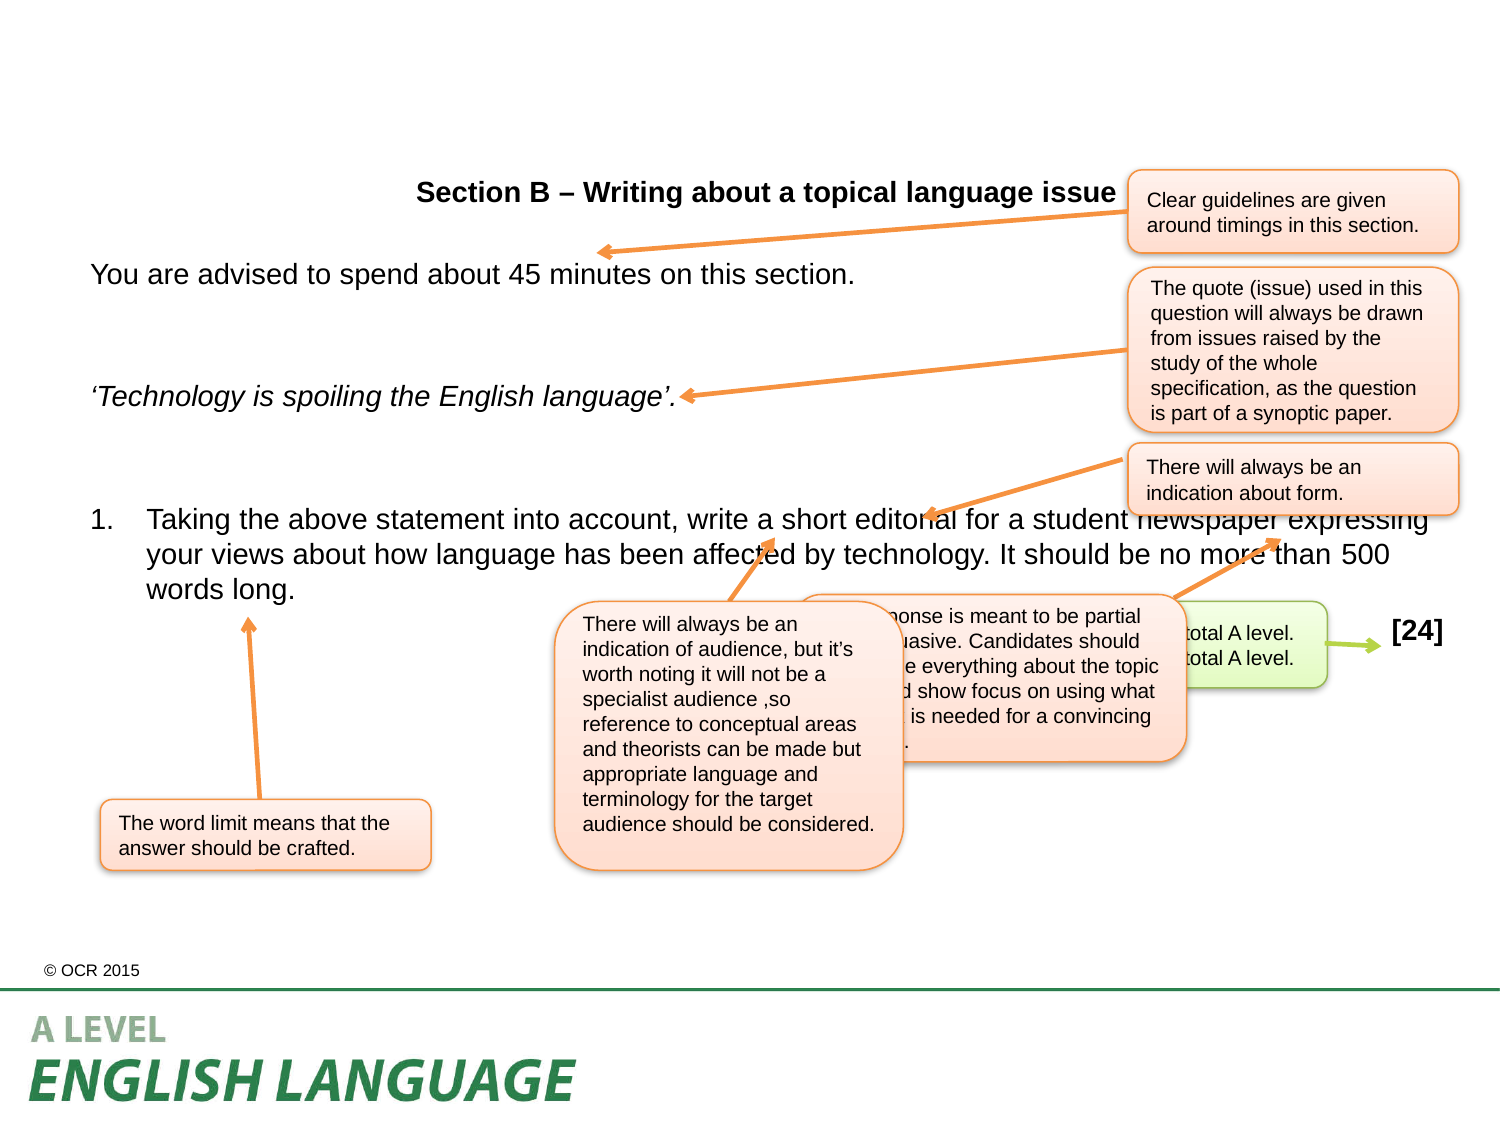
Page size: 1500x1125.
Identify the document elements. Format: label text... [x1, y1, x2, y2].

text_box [596, 211, 1129, 254]
list Section B – Writing about a topical language issue You are advised to spend about 45 minutes on this section. ‘Technology is spoiling the English language’. Taking the above statement into account, write a short editorial for a student newspaper expressing your views about how language has been affected by technology. It should be no more than 500 words long. [24] [75, 42, 1459, 1005]
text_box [1324, 642, 1382, 647]
text_box The word limit means that the answer should be crafted. [99, 798, 432, 872]
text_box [247, 616, 260, 800]
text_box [1173, 538, 1282, 599]
picture [0, 988, 1500, 1125]
text_box AO2 12 marks / 10% of total A level. AO5 12 marks / 10% of total A level. [1188, 600, 1329, 689]
text_box The quote (issue) used in this question will always be drawn from issues raised by the study of the whole specification, as the question is part of a synoptic paper. [1127, 266, 1460, 434]
text_box The response is meant to be partial and persuasive. Candidates should not include everything about the topic but should show focus on using what they think is needed for a convincing argument. [804, 593, 1188, 763]
text_box There will always be an indication about form. [1127, 442, 1460, 516]
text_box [728, 537, 776, 602]
text_box Clear guidelines are given around timings in this section. [1127, 169, 1460, 254]
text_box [678, 349, 1129, 398]
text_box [921, 459, 1123, 518]
text_box There will always be an indication of audience, but it’s worth noting it will not be a specialist audience ,so reference to conceptual areas and theorists can be made but appropriate language and terminology for the target audience should be considered. [553, 600, 905, 872]
